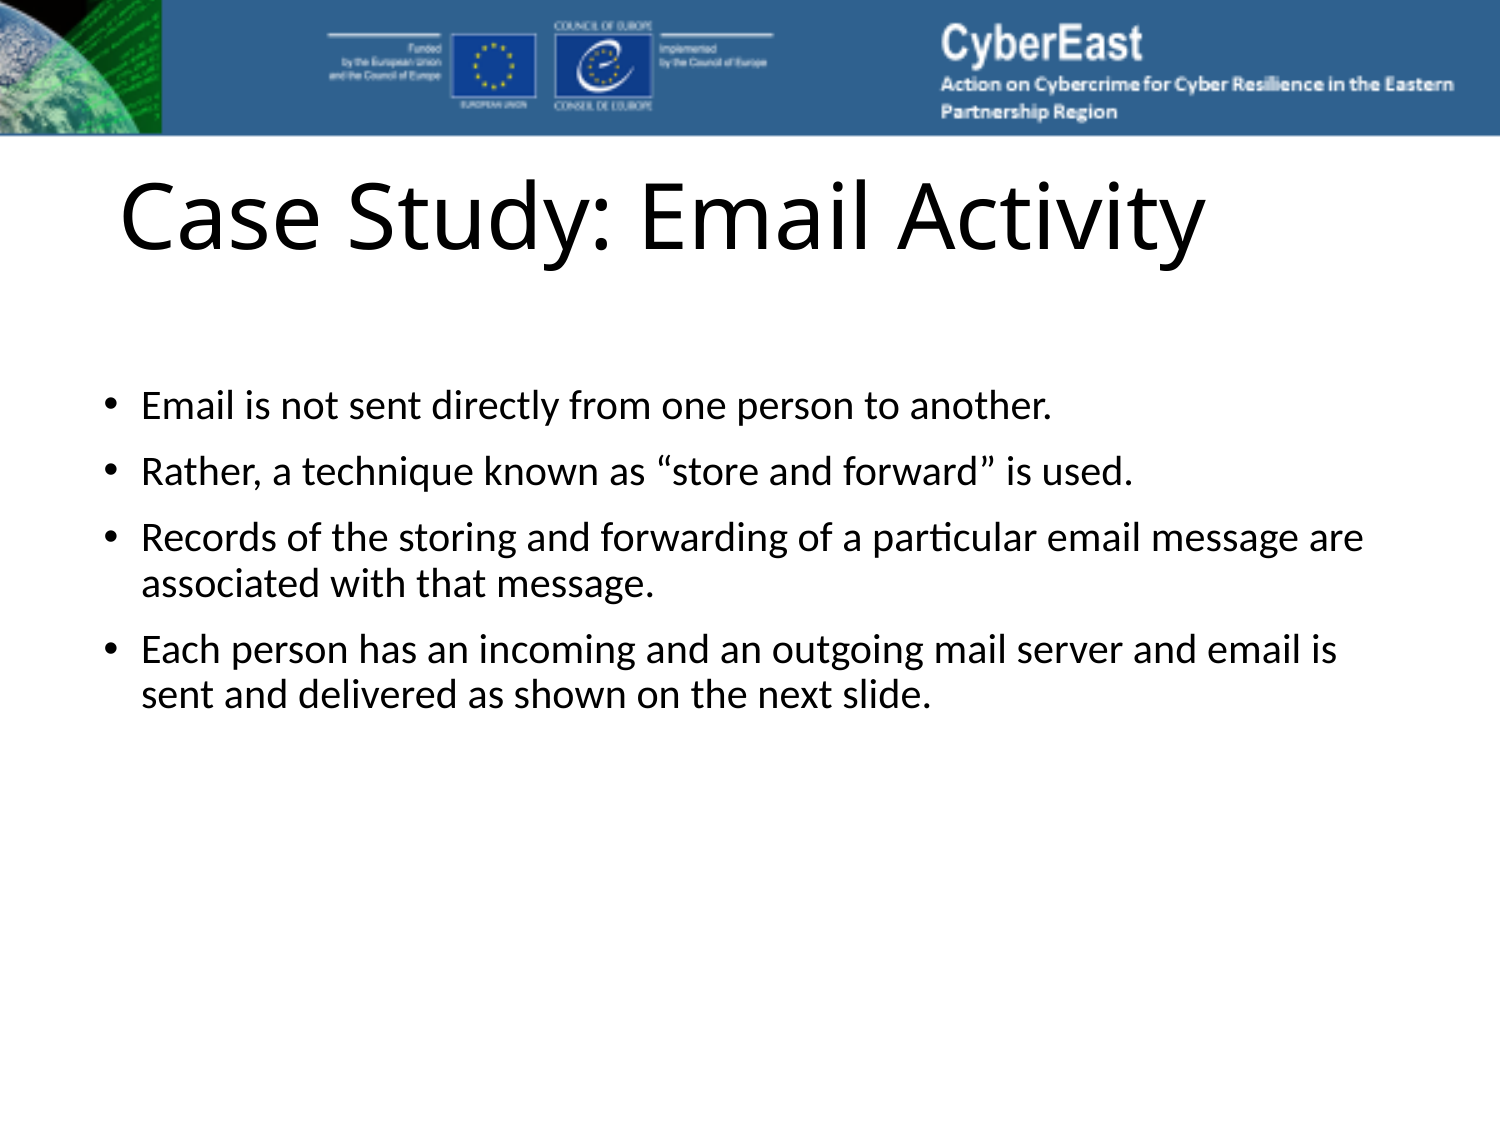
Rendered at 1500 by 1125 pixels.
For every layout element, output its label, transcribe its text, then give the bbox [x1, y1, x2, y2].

title Case Study: Email Activity [103, 111, 1397, 330]
list Email is not sent directly from one person to another. Rather, a technique known as “store and forward” is used. Records of the storing and forwarding of a particular email message are associated with that message. Each person has an incoming and an outgoing mail server and email is sent and delivered as shown on the next slide. [88, 375, 1383, 1089]
picture [0, 0, 1500, 1125]
